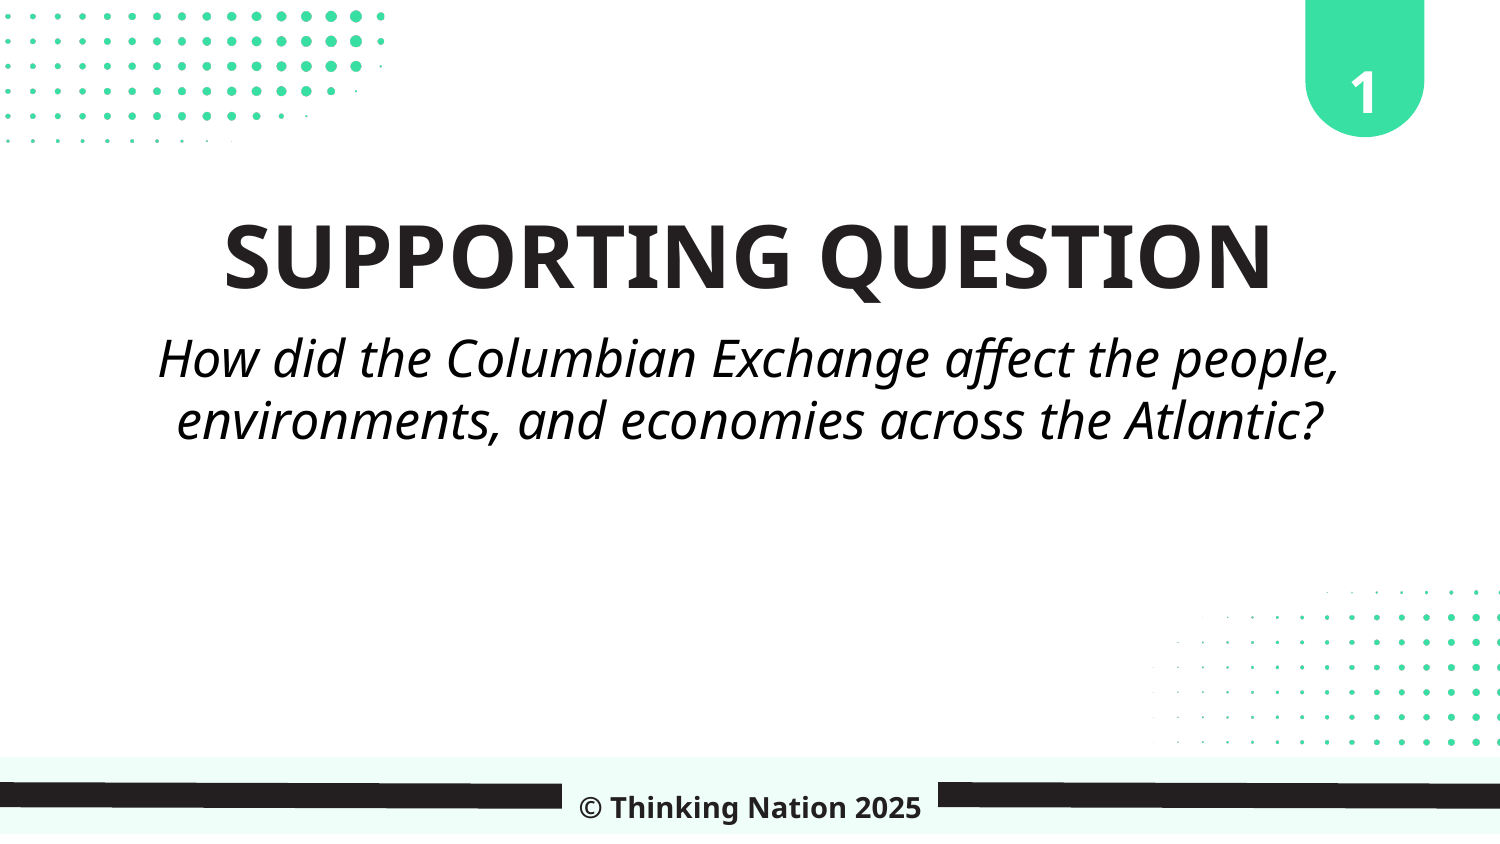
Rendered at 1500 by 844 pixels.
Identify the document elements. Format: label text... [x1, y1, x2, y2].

text_box [1128, 590, 1500, 755]
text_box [0, 756, 1500, 835]
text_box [1300, 0, 1430, 138]
text_box SUPPORTING QUESTION [209, 159, 1291, 307]
text_box How did the Columbian Exchange affect the people, environments, and economies across the Atlantic? [146, 324, 1353, 451]
text_box [0, 0, 385, 144]
